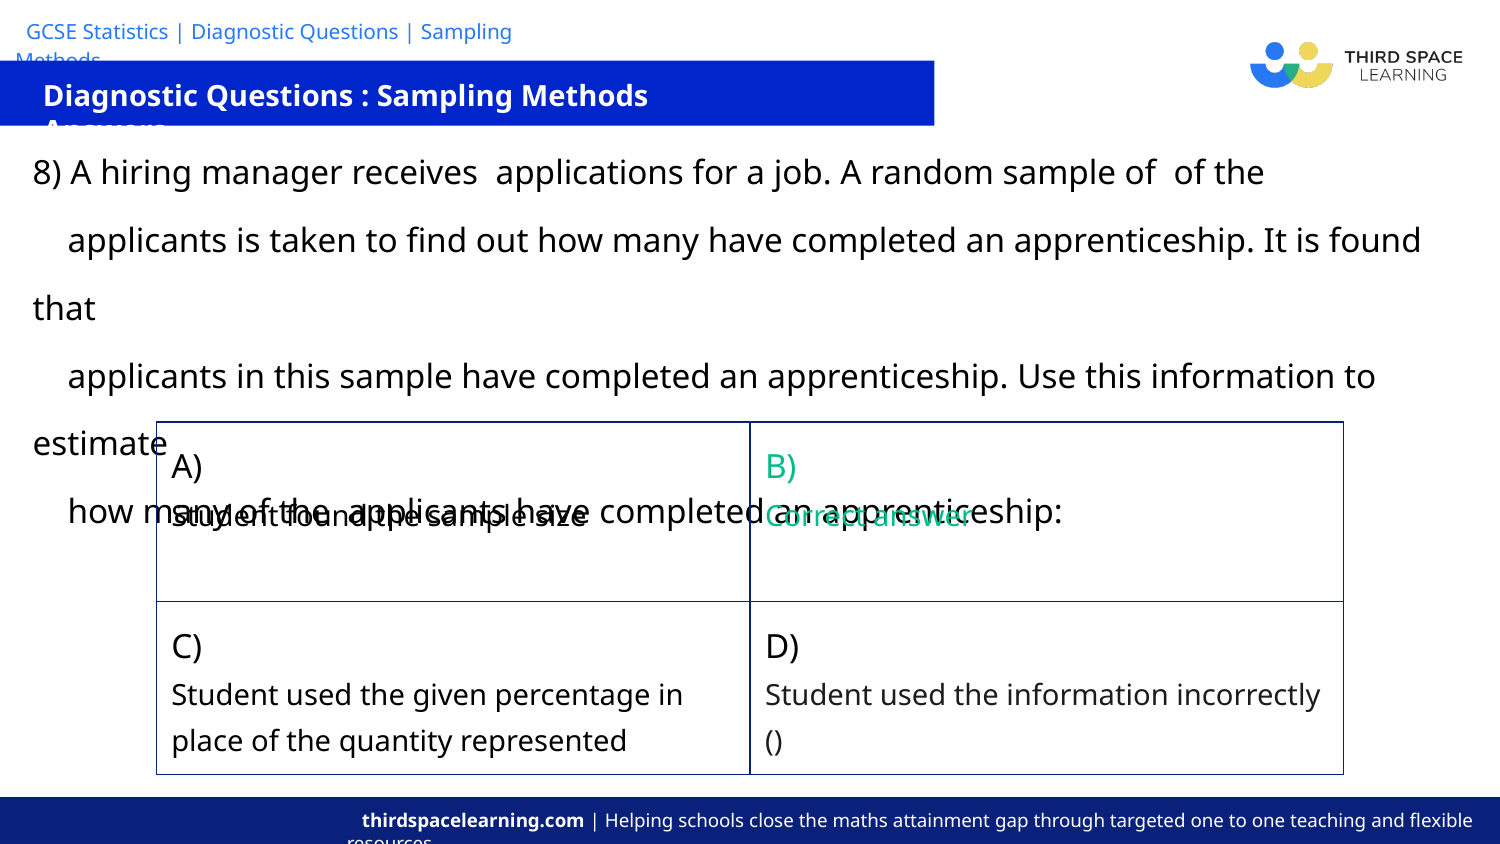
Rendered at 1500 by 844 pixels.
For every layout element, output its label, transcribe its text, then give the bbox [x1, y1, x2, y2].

text_box Diagnostic Questions : Sampling Methods Answers [27, 61, 778, 162]
picture [1250, 33, 1465, 99]
